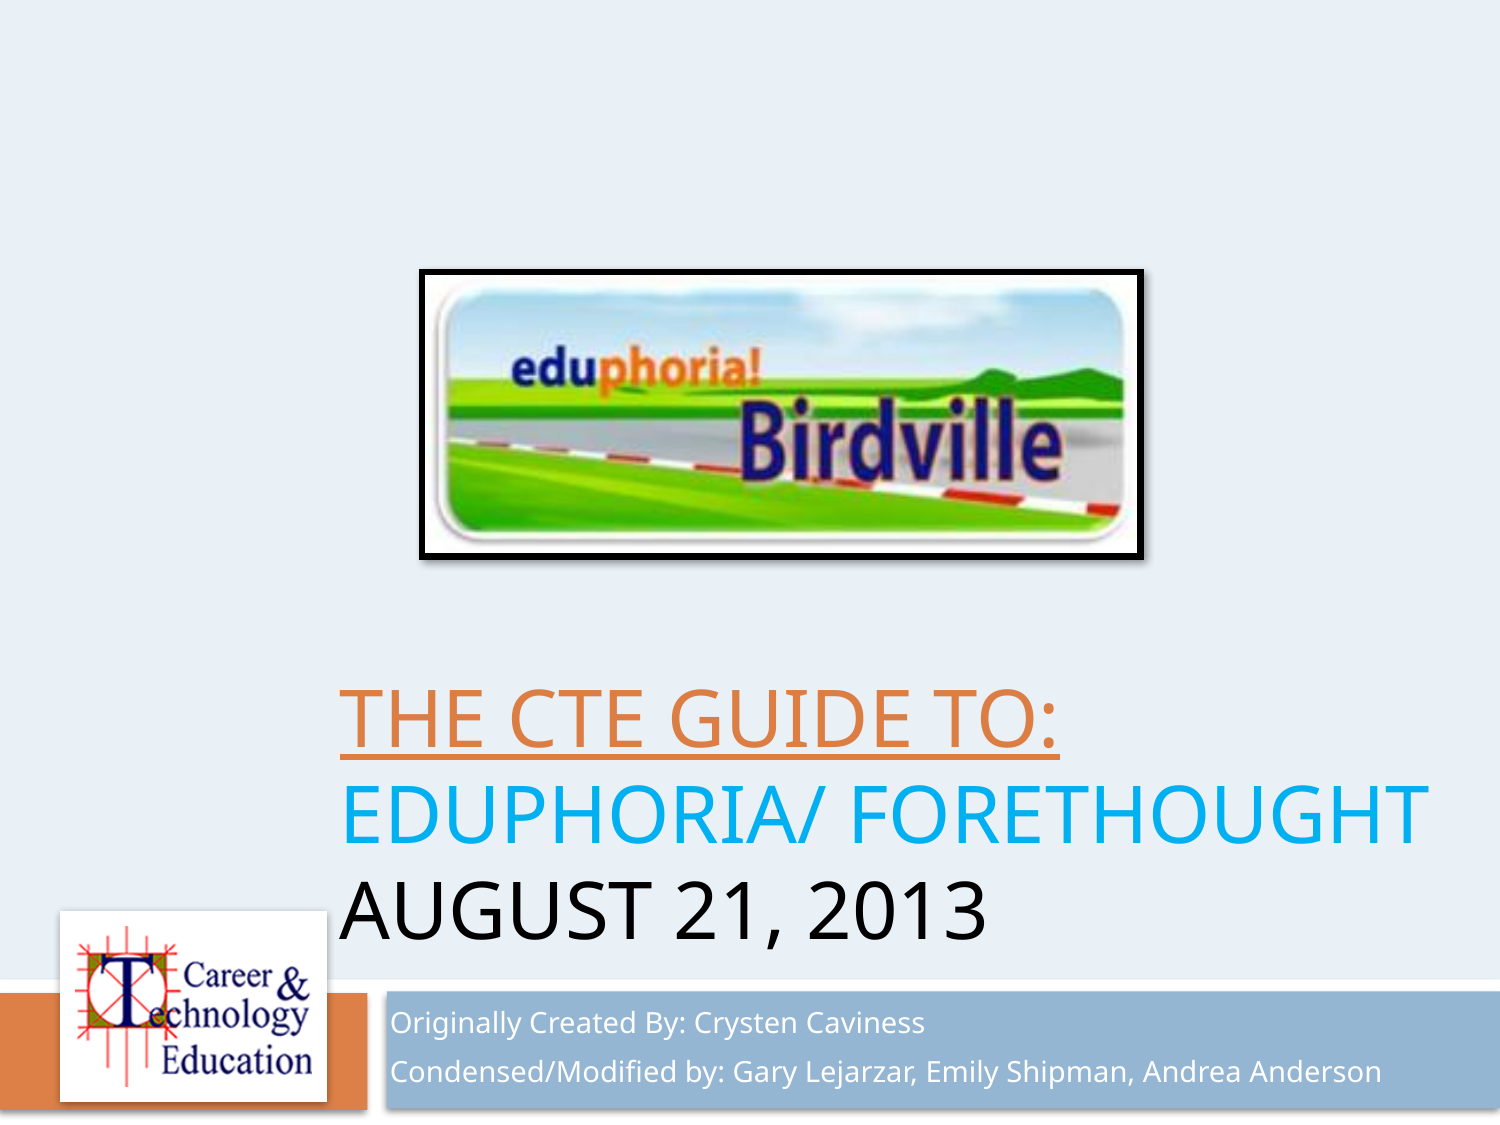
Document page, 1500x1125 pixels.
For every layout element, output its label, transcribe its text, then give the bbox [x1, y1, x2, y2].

subtitle Originally Created By: Crysten Caviness Condensed/Modified by: Gary Lejarzar, Emily Shipman, Andrea Anderson [375, 987, 1500, 1105]
title THE CTE GUIDE TO: EDUPHORIA/ FORETHOUGHT AUGUST 21, 2013 [324, 650, 1450, 963]
picture [74, 925, 313, 1088]
picture [424, 274, 1138, 554]
